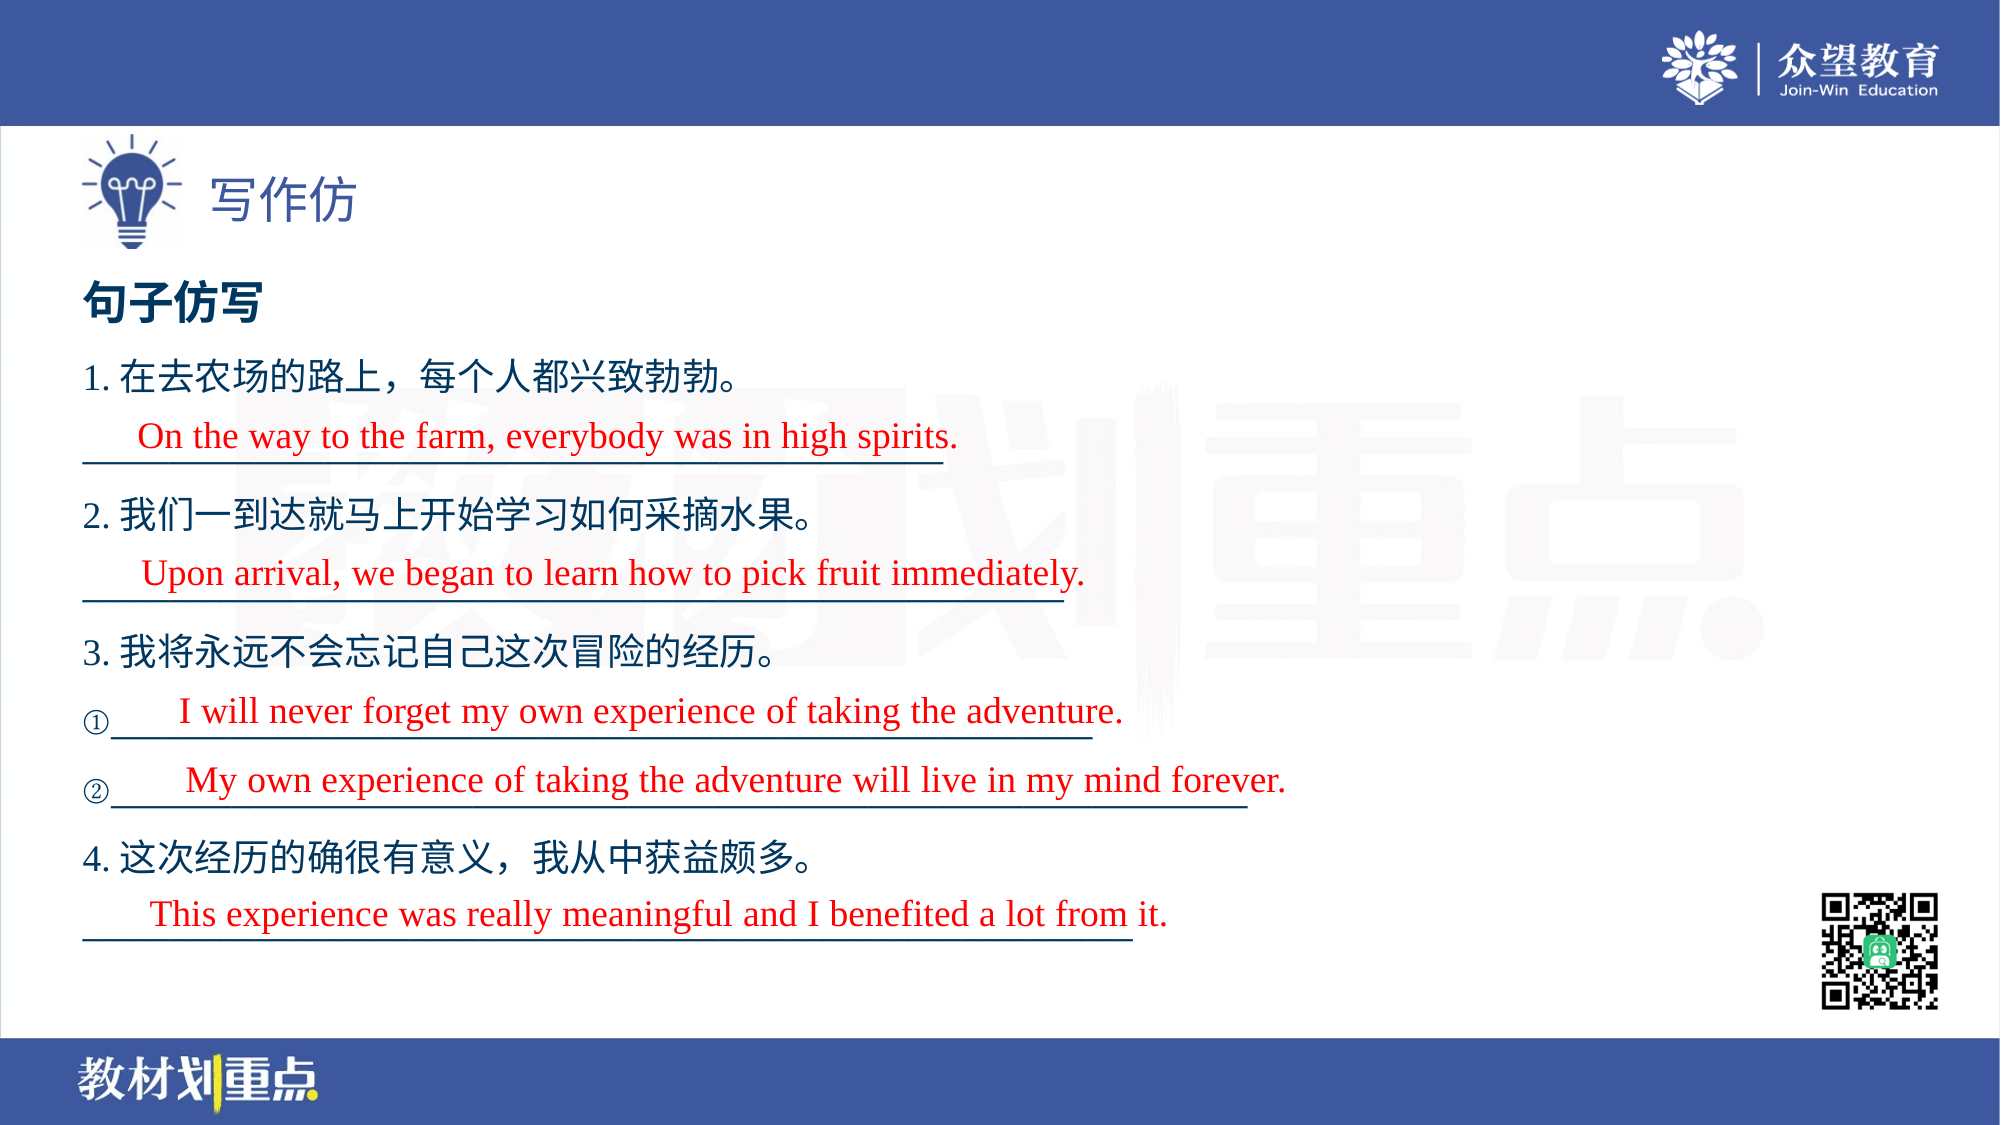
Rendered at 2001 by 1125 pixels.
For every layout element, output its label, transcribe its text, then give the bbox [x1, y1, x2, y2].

text_box This experience was really meaningful and I benefited a lot from it. [87, 868, 1231, 927]
text_box 1.在去农场的路上，每个人都兴致勃勃。 __________________________________________________ 2.我们一到达就马上开始学习如何采摘水果。 _________________________________________________________ 3.我将永远不会忘记自己这次冒险的经历。 ①_________________________________________________________ ②__________________________________________________________________ 4.这次经历的确很有意义，我从中获益颇多。 _____________________________________________________________ [82, 329, 1817, 938]
text_box My own experience of taking the adventure will live in my mind forever. [118, 734, 1354, 793]
text_box 句子仿写 [82, 247, 1817, 329]
text_box Upon arrival, we began to learn how to pick fruit immediately. [83, 528, 1144, 587]
text_box I will never forget my own experience of taking the adventure. [120, 666, 1182, 724]
text_box On the way to the farm, everybody was in high spirits. [79, 391, 1017, 449]
picture [0, 0, 2000, 1125]
